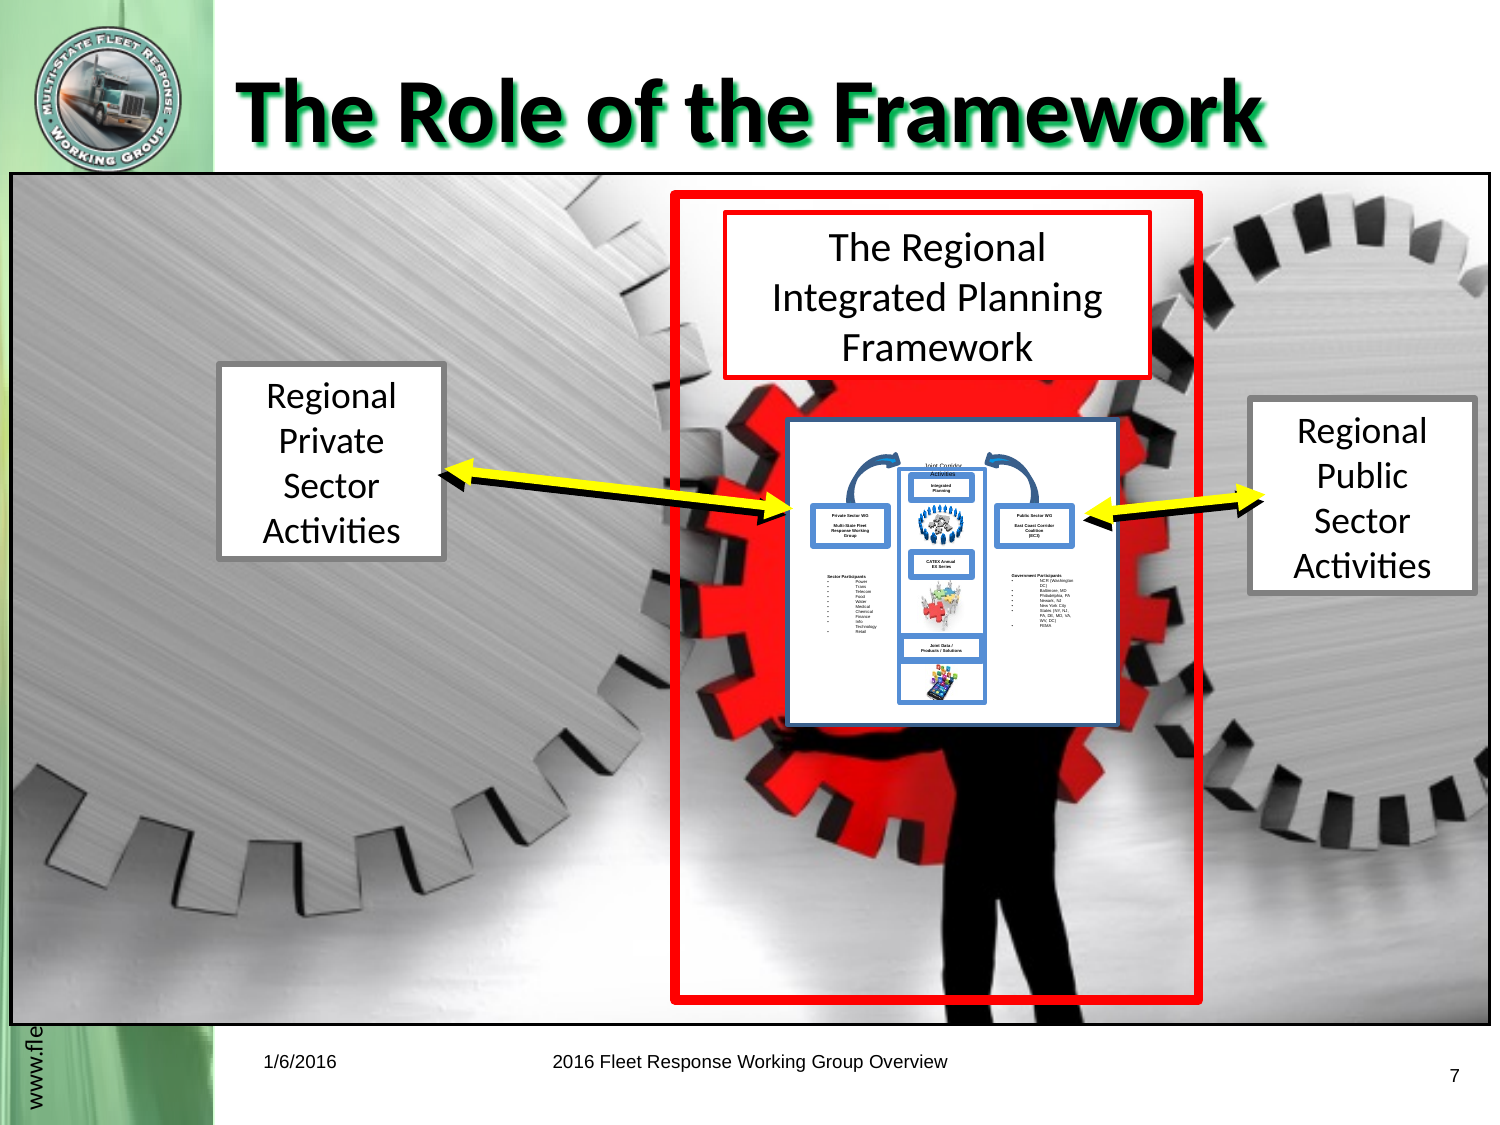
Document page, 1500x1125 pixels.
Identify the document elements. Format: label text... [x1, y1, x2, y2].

footer 2016 Fleet Response Working Group Overview [512, 1042, 988, 1103]
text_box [787, 419, 1119, 726]
picture [12, 174, 1488, 1024]
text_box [1083, 484, 1265, 531]
slide_number 7 [1125, 1045, 1475, 1106]
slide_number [125, 1042, 475, 1103]
picture [28, 24, 74, 172]
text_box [437, 468, 794, 516]
title The Role of the Framework [75, 12, 1425, 173]
